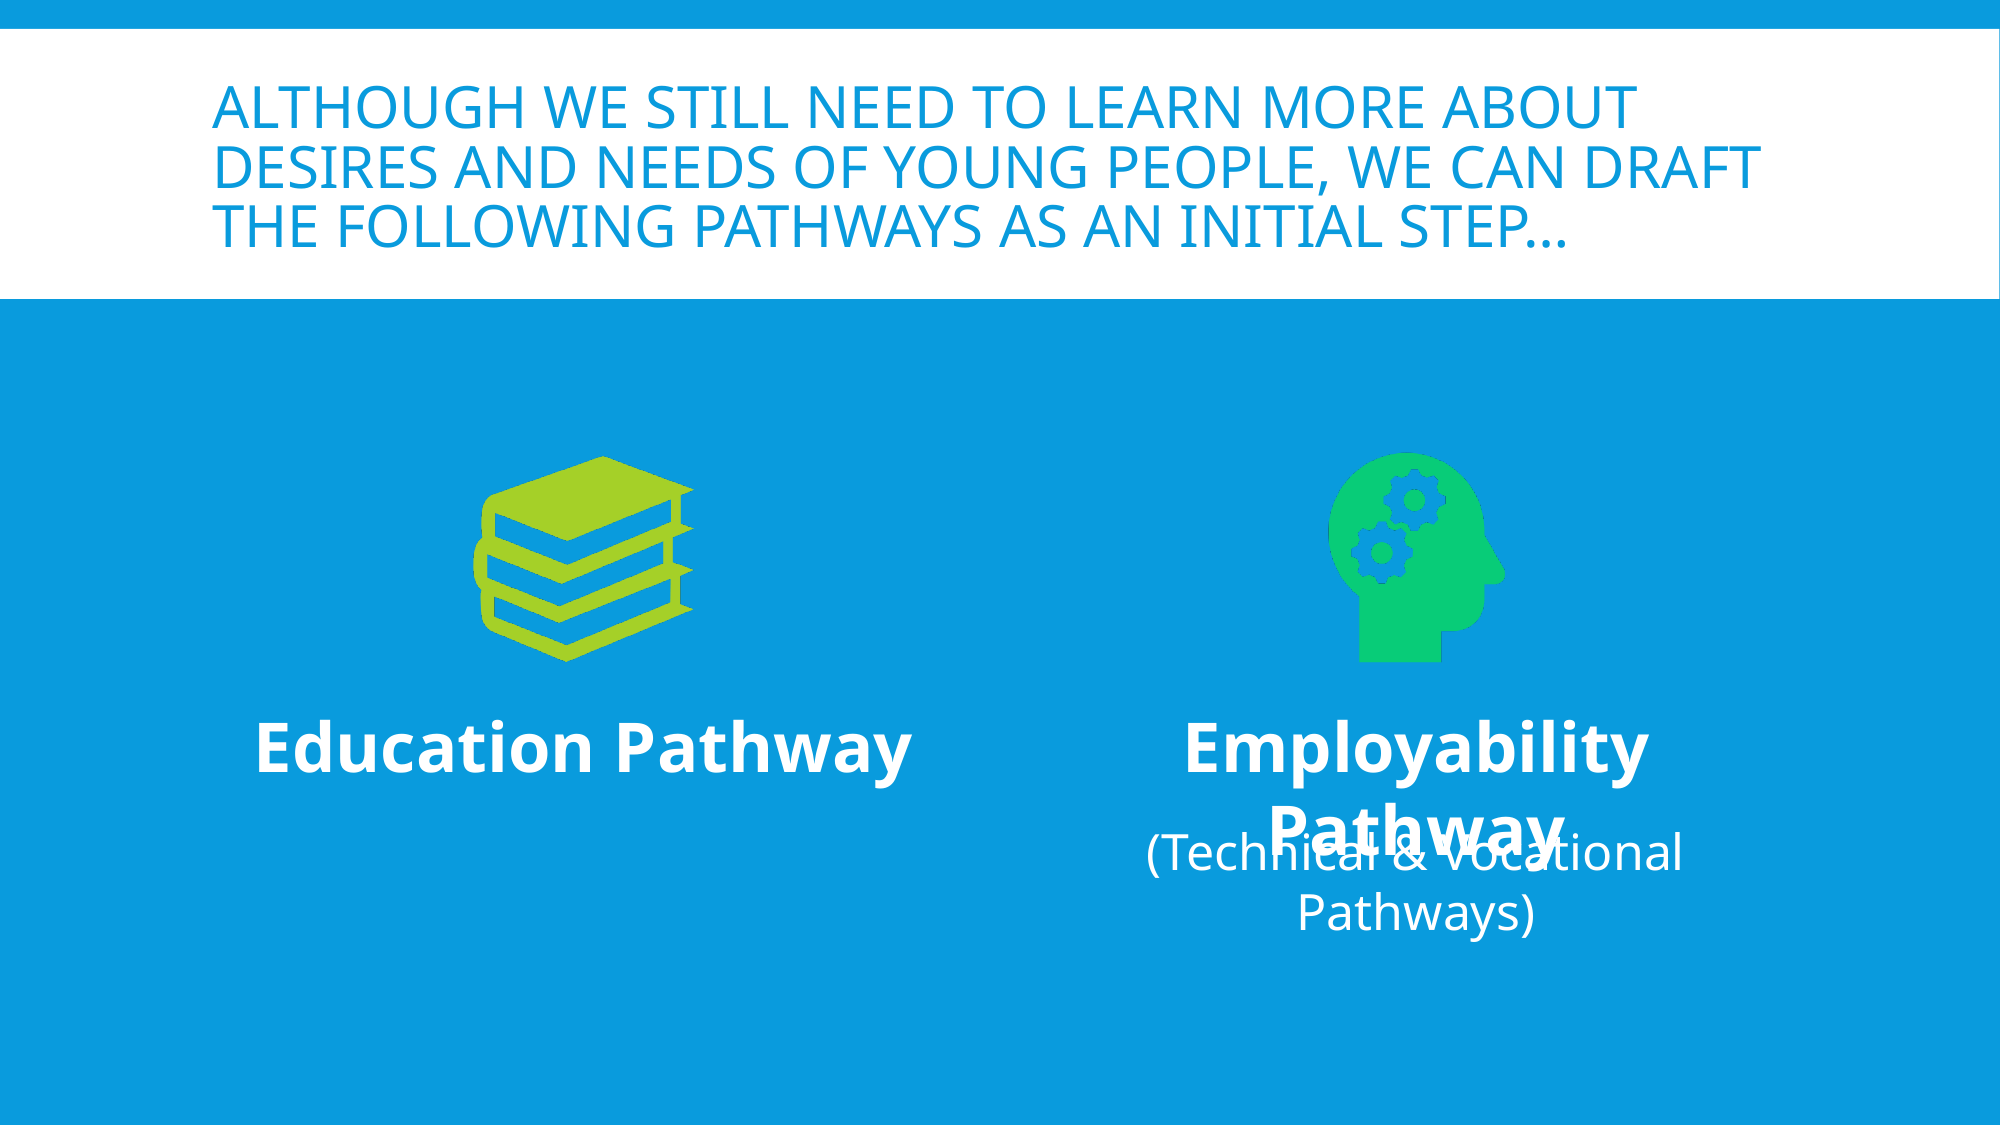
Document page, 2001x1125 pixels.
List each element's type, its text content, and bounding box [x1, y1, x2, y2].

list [197, 405, 1803, 967]
title Although we still need to learn more about desires and needs of young people, we can draft the following Pathways as an initial step… [197, 46, 1803, 295]
